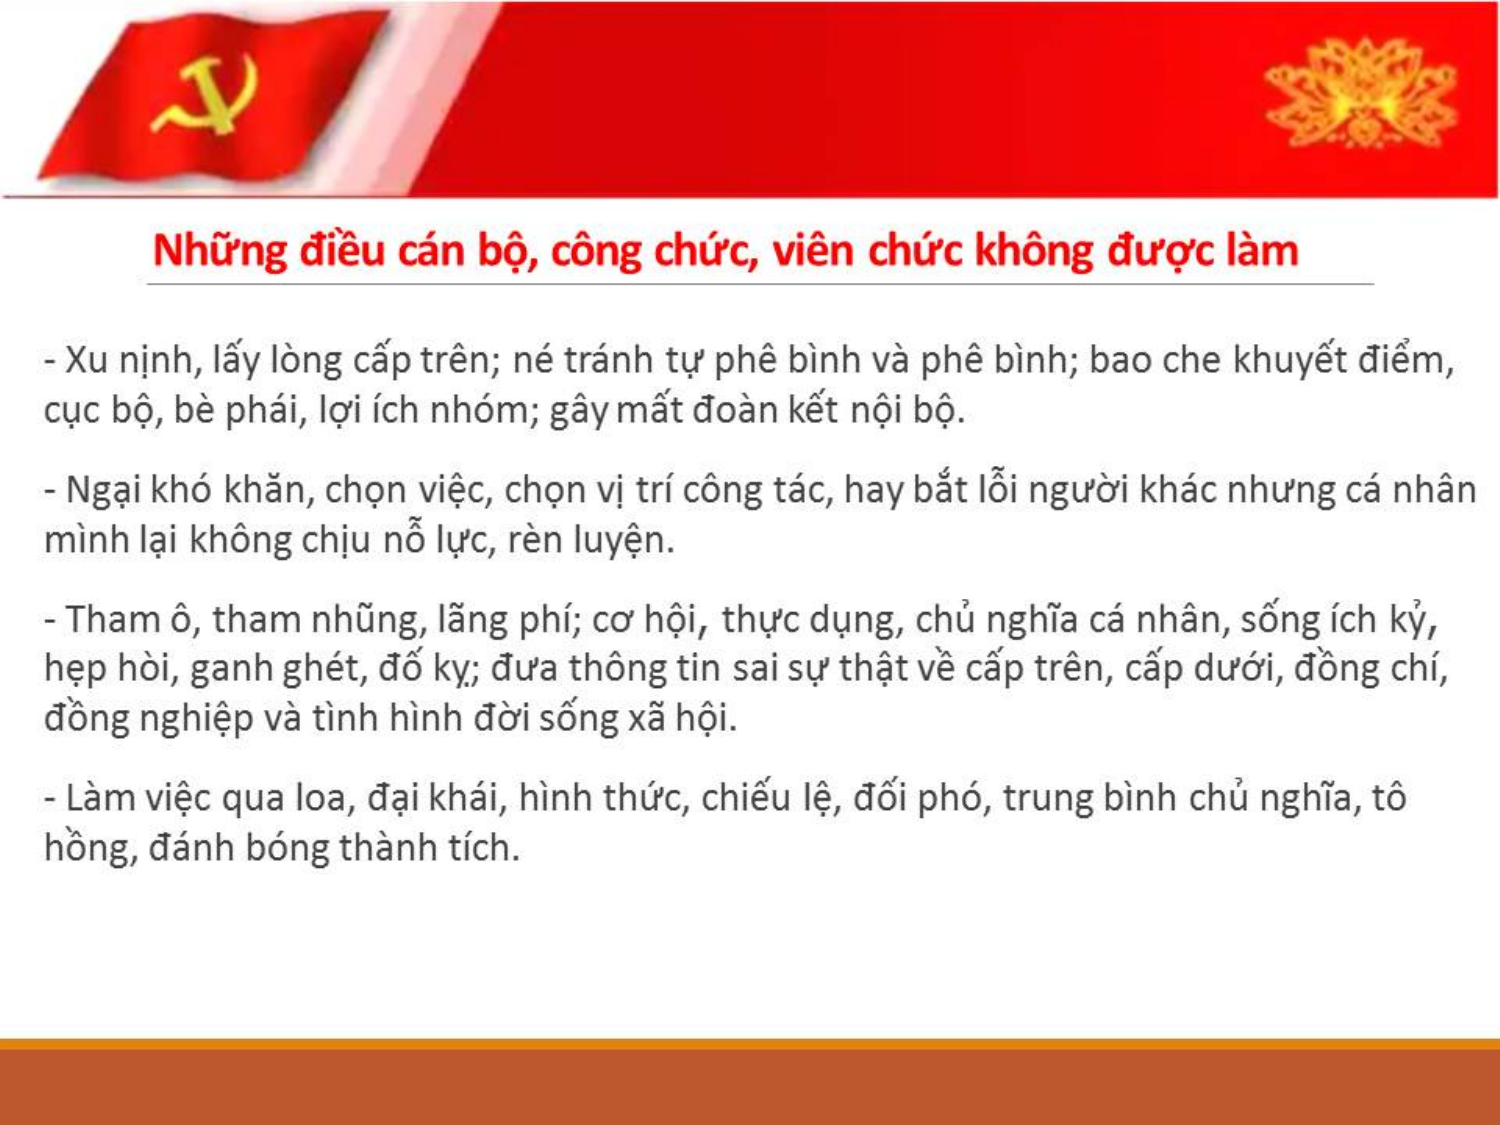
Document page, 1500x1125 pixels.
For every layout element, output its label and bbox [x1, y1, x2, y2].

list [0, 0, 1500, 1125]
